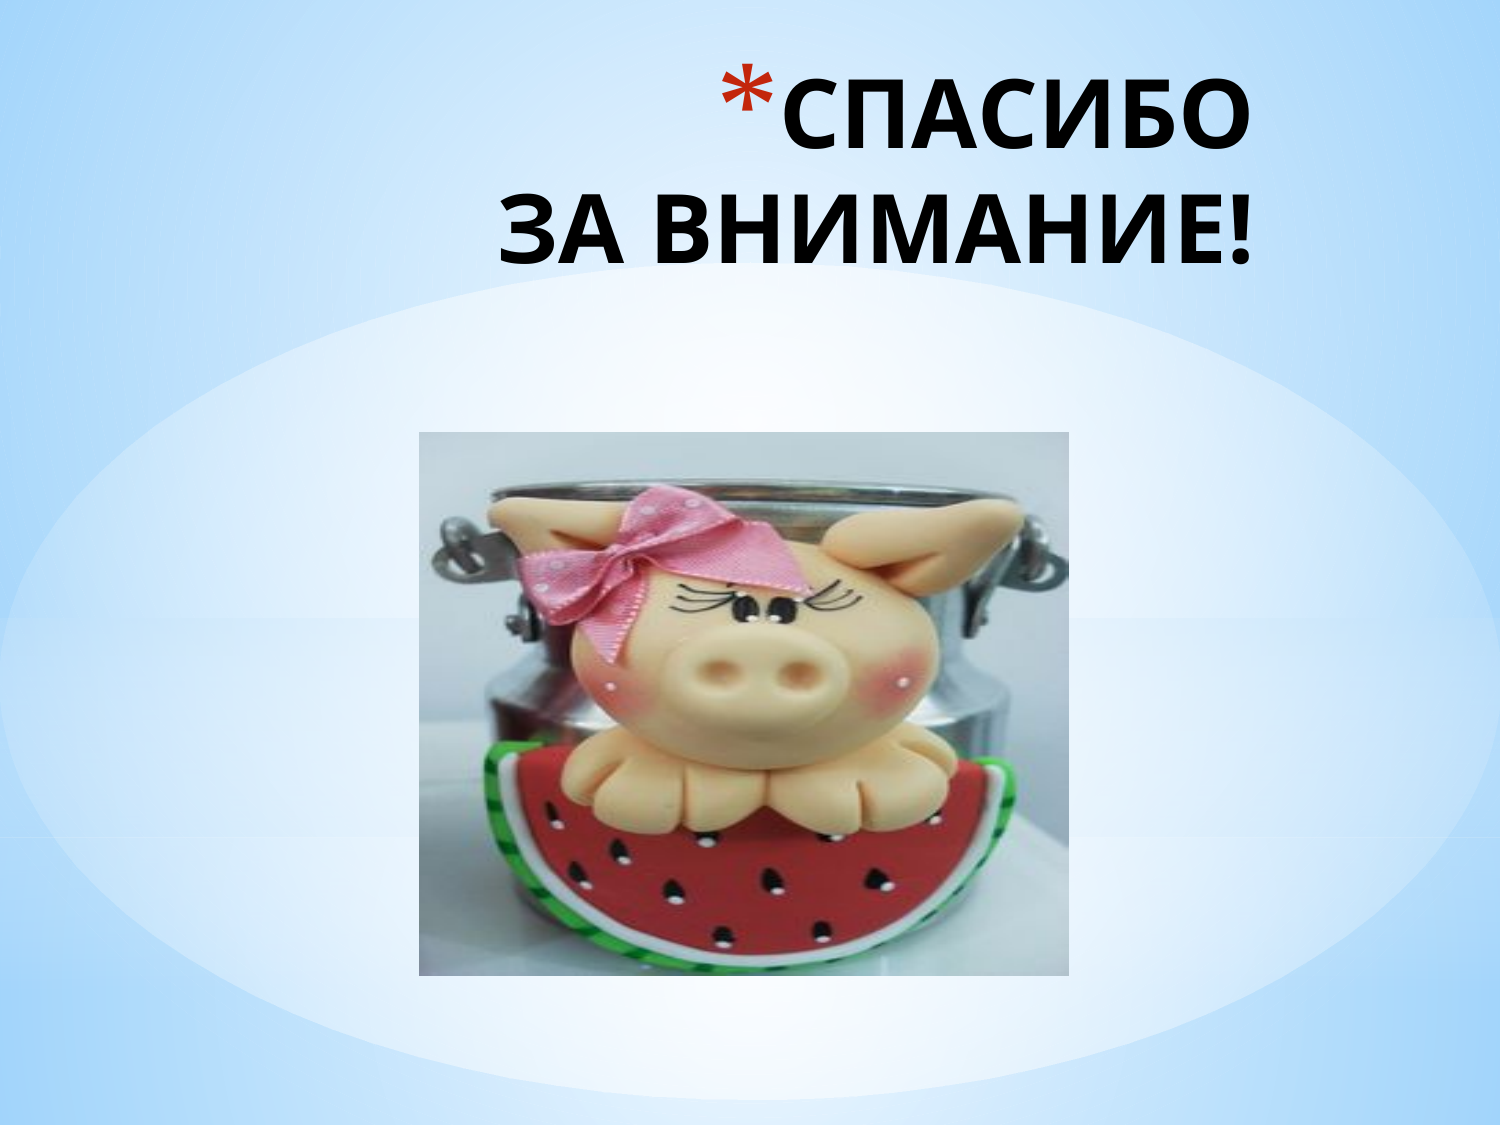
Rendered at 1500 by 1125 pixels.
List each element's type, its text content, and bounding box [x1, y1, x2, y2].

title СПАСИБО ЗА ВНИМАНИЕ! [194, 45, 1270, 374]
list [418, 432, 1070, 977]
